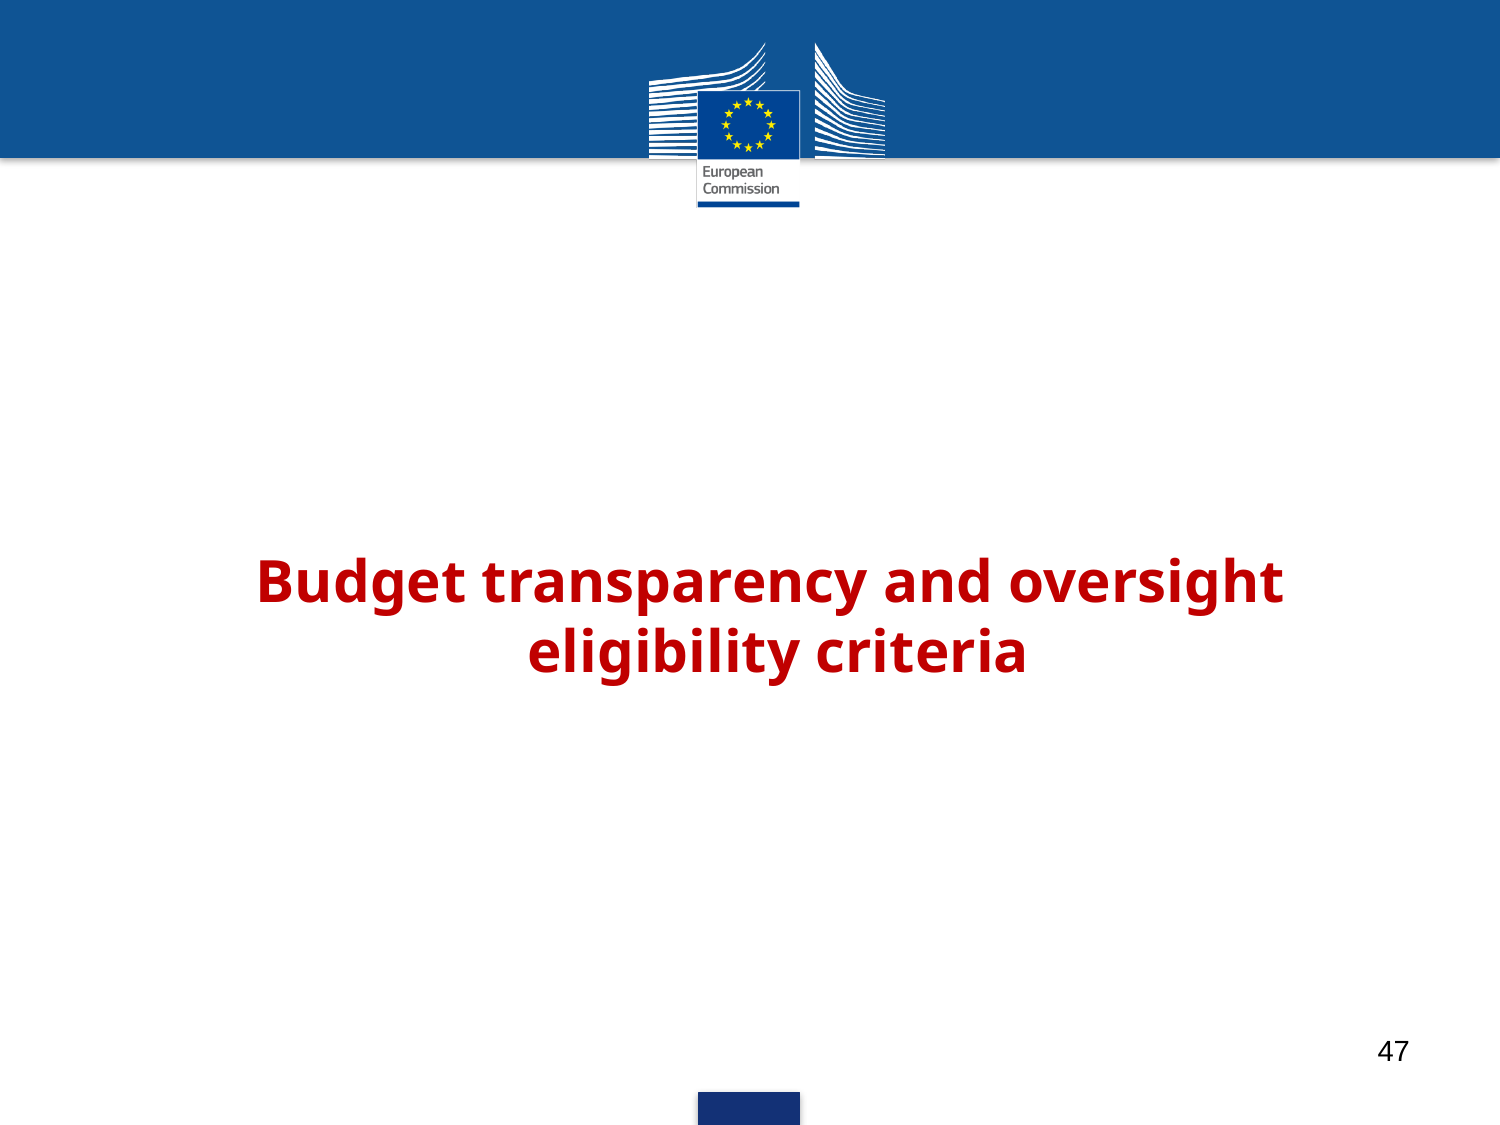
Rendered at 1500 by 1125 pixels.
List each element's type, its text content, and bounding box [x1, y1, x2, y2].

picture [649, 42, 885, 208]
list Budget transparency and oversight eligibility criteria [74, 255, 1426, 988]
slide_number 47 [1074, 1024, 1426, 1103]
